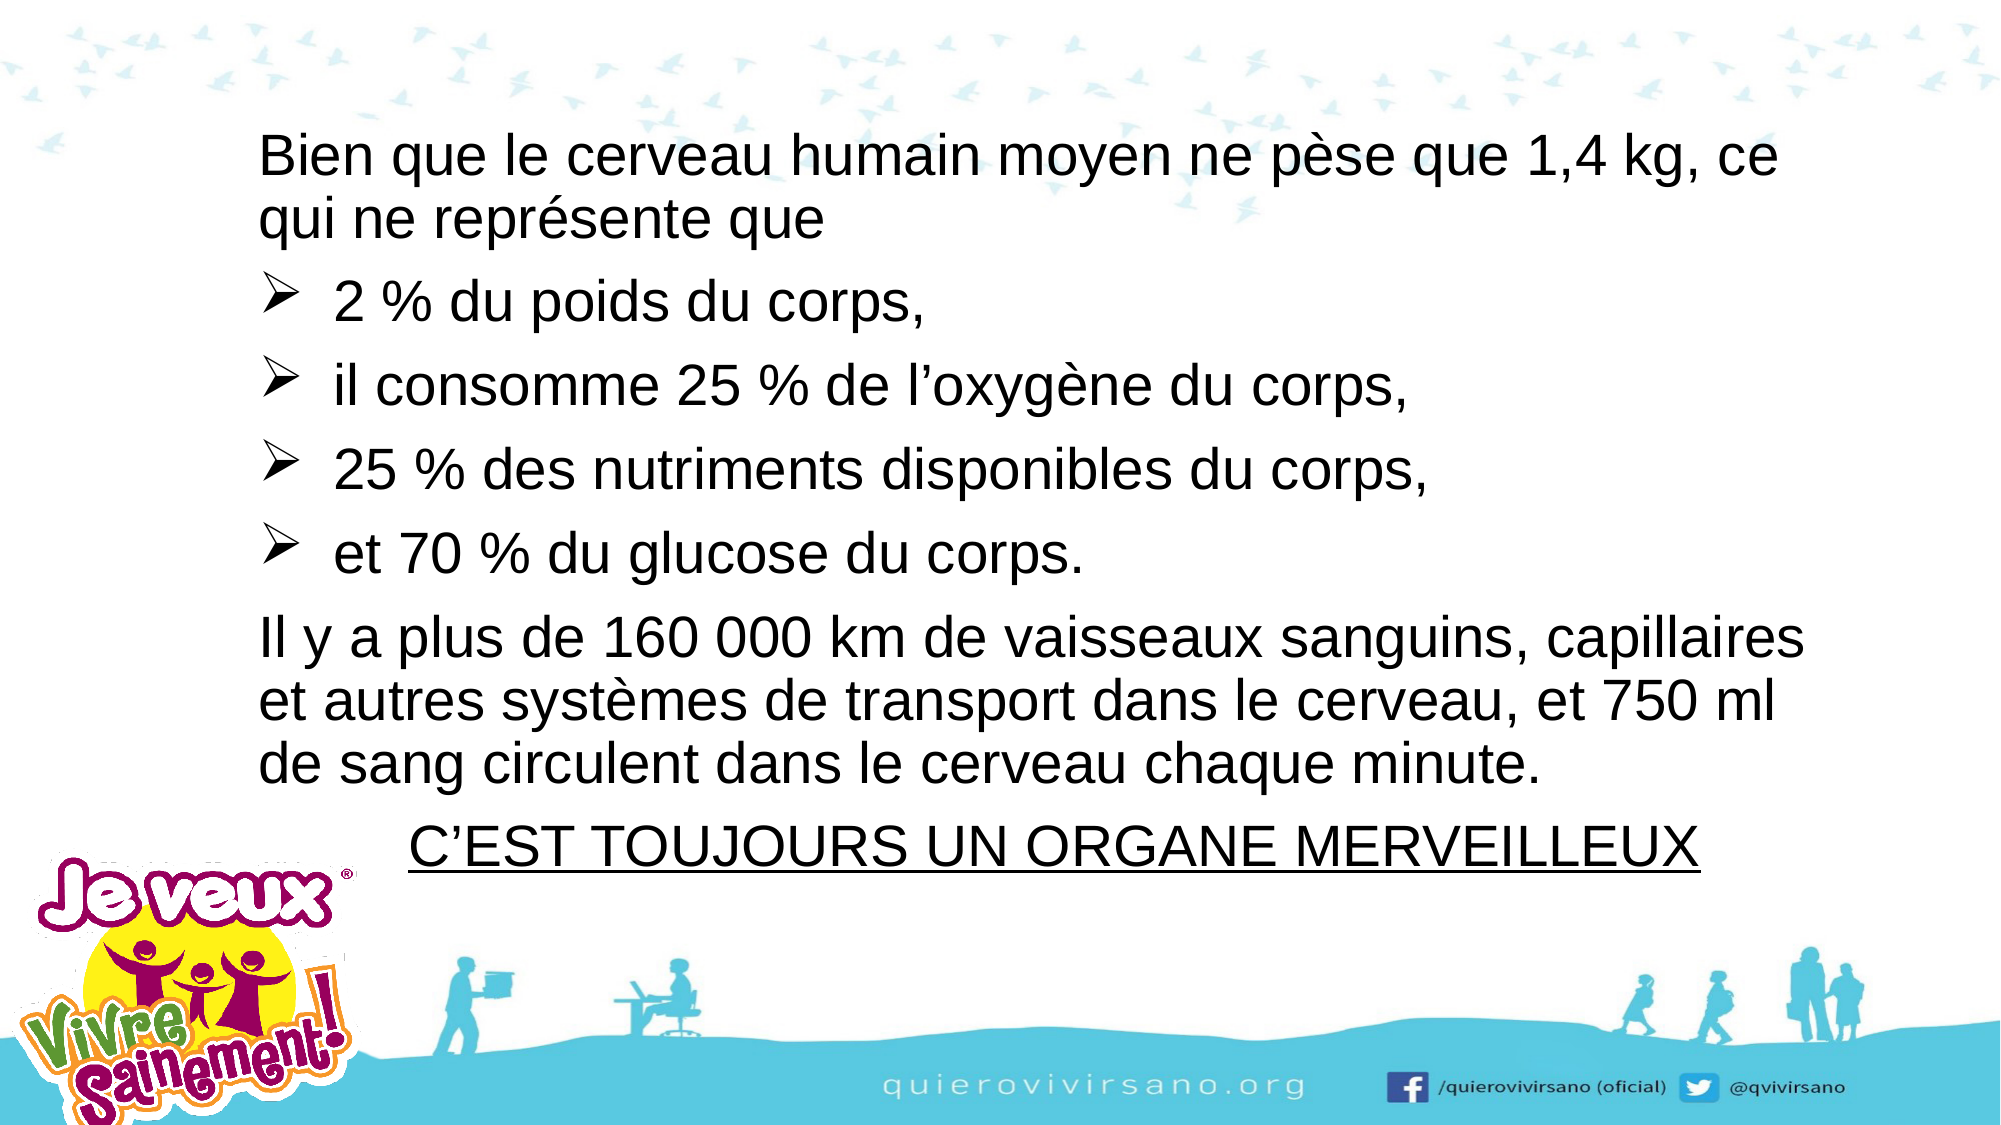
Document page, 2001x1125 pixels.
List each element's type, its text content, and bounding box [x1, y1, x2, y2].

subtitle Bien que le cerveau humain moyen ne pèse que 1,4 kg, ce qui ne représente que 2 % du poids du corps, il consomme 25 % de l’oxygène du corps, 25 % des nutriments disponibles du corps, et 70 % du glucose du corps. Il y a plus de 160 000 km de vaisseaux sanguins, capillaires et autres systèmes de transport dans le cerveau, et 750 ml de sang circulent dans le cerveau chaque minute. C’EST TOUJOURS UN ORGANE MERVEILLEUX [243, 117, 1852, 1008]
picture [0, 0, 2001, 1125]
